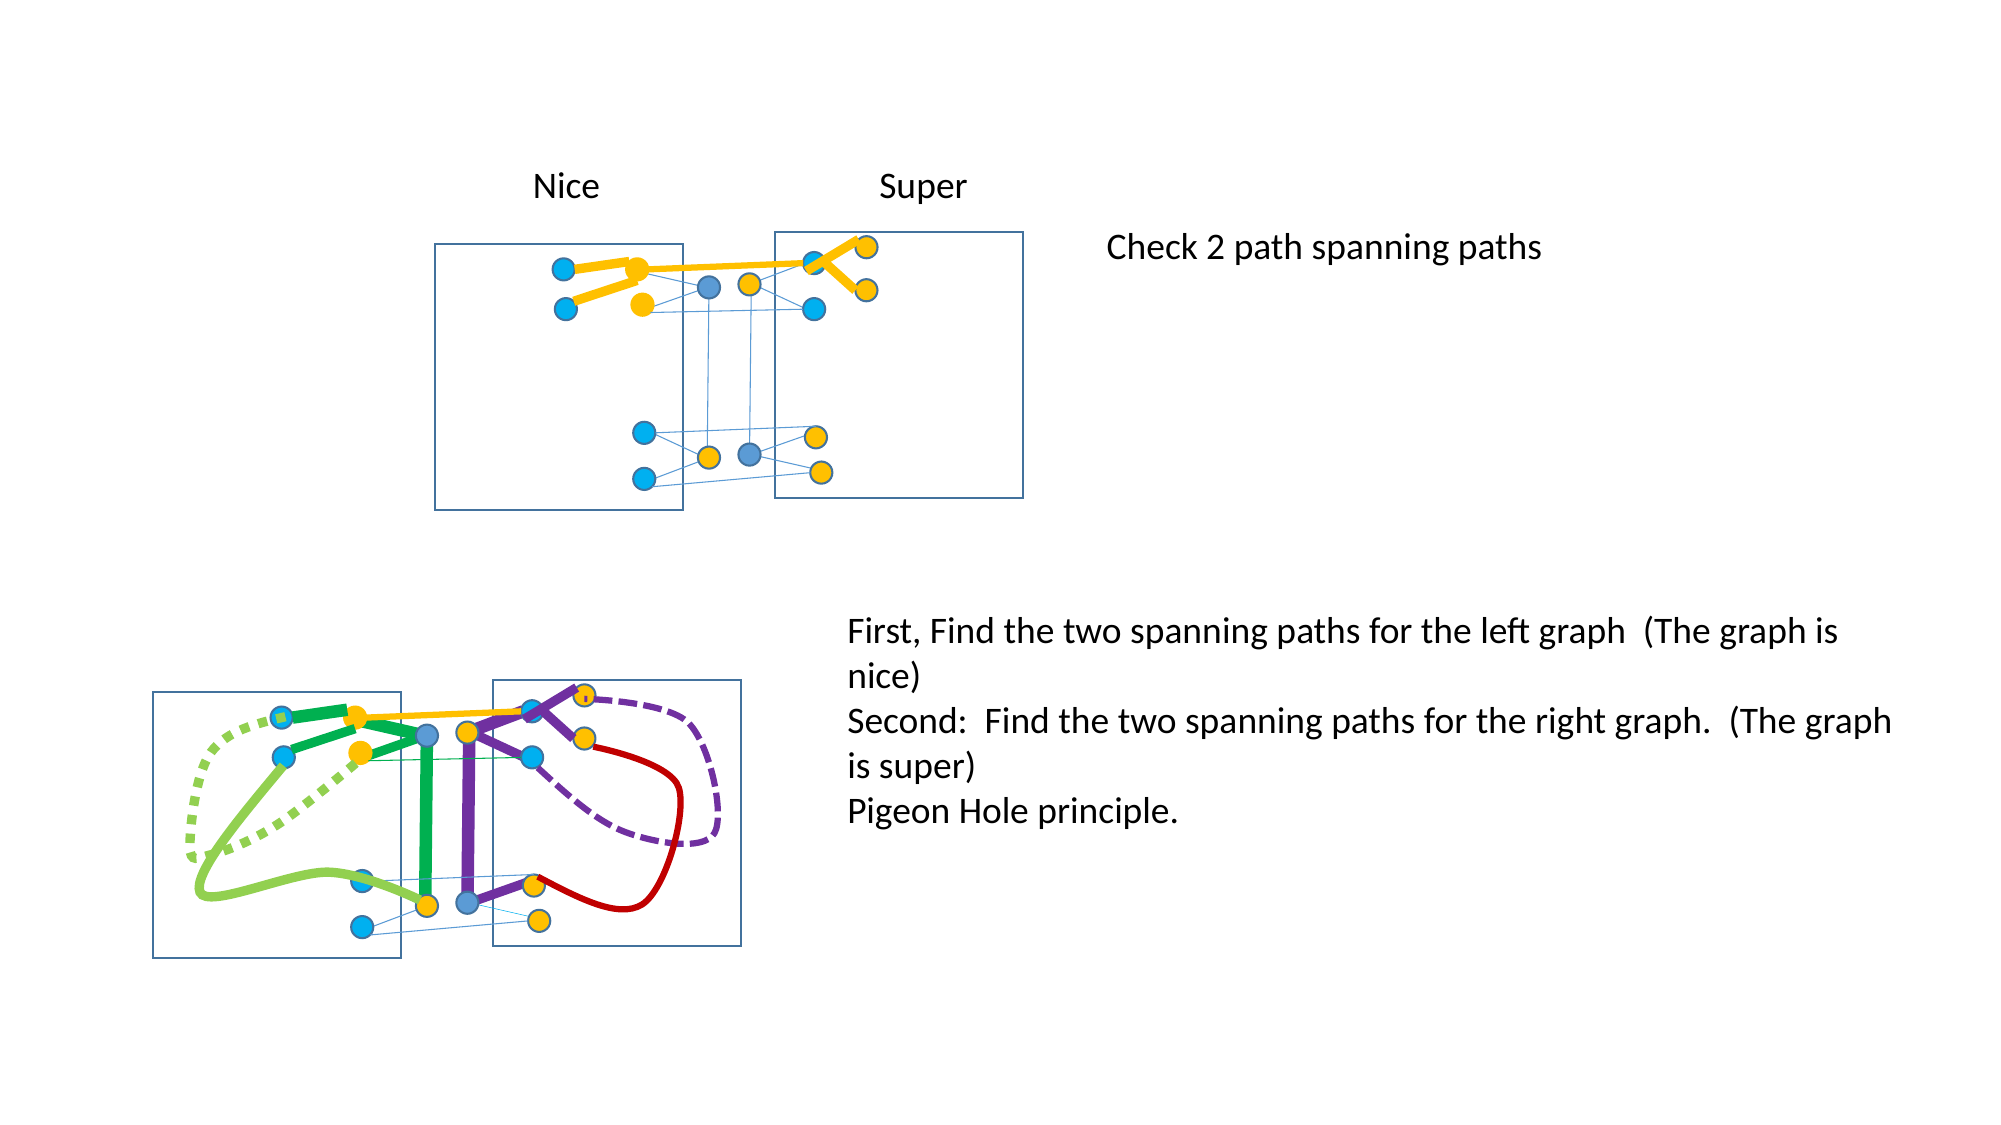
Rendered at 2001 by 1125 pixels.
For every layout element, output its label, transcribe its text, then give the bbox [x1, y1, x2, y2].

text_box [435, 153, 1024, 510]
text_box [152, 680, 742, 959]
text_box Check 2 path spanning paths [1091, 214, 1881, 275]
text_box First, Find the two spanning paths for the left graph (The graph is nice) Second: Find the two spanning paths for the right graph. (The graph is super) Pigeon Hole principle. [832, 598, 1931, 838]
